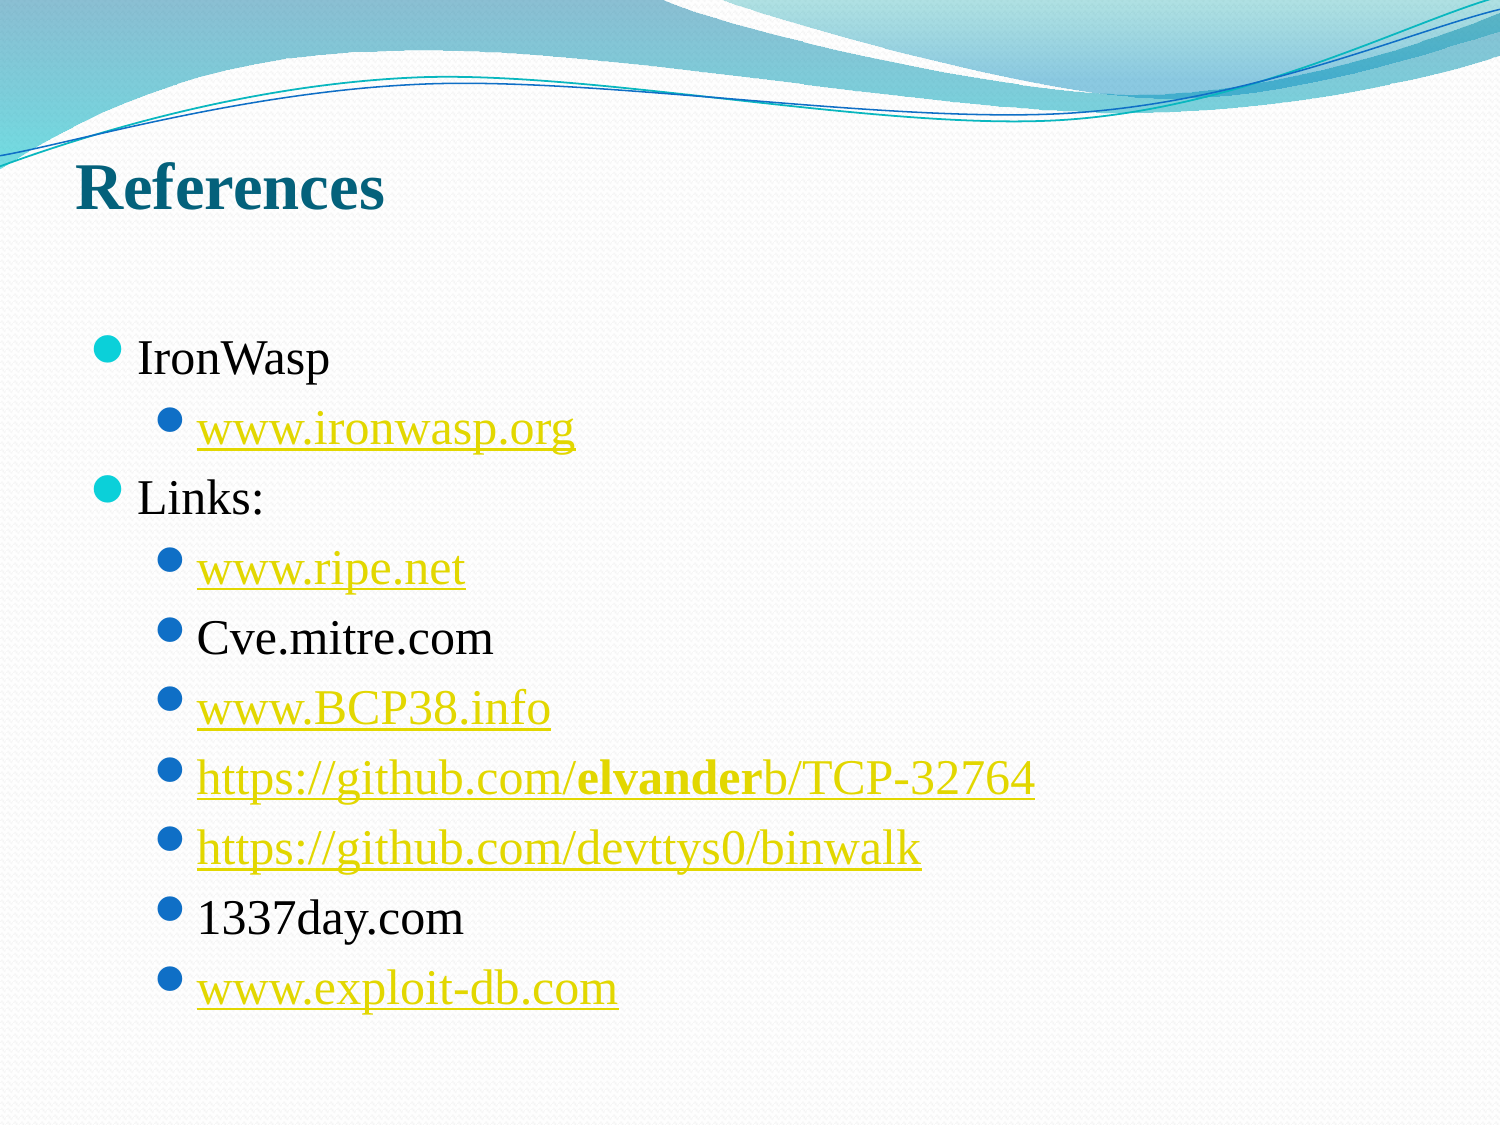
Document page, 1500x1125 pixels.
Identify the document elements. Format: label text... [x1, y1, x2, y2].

list IronWasp www.ironwasp.org Links: www.ripe.net Cve.mitre.com www.BCP38.info https://github.com/elvanderb/TCP-32764 https://github.com/devttys0/binwalk 1337day.com www.exploit-db.com [75, 317, 1425, 1038]
title References [75, 115, 1425, 223]
